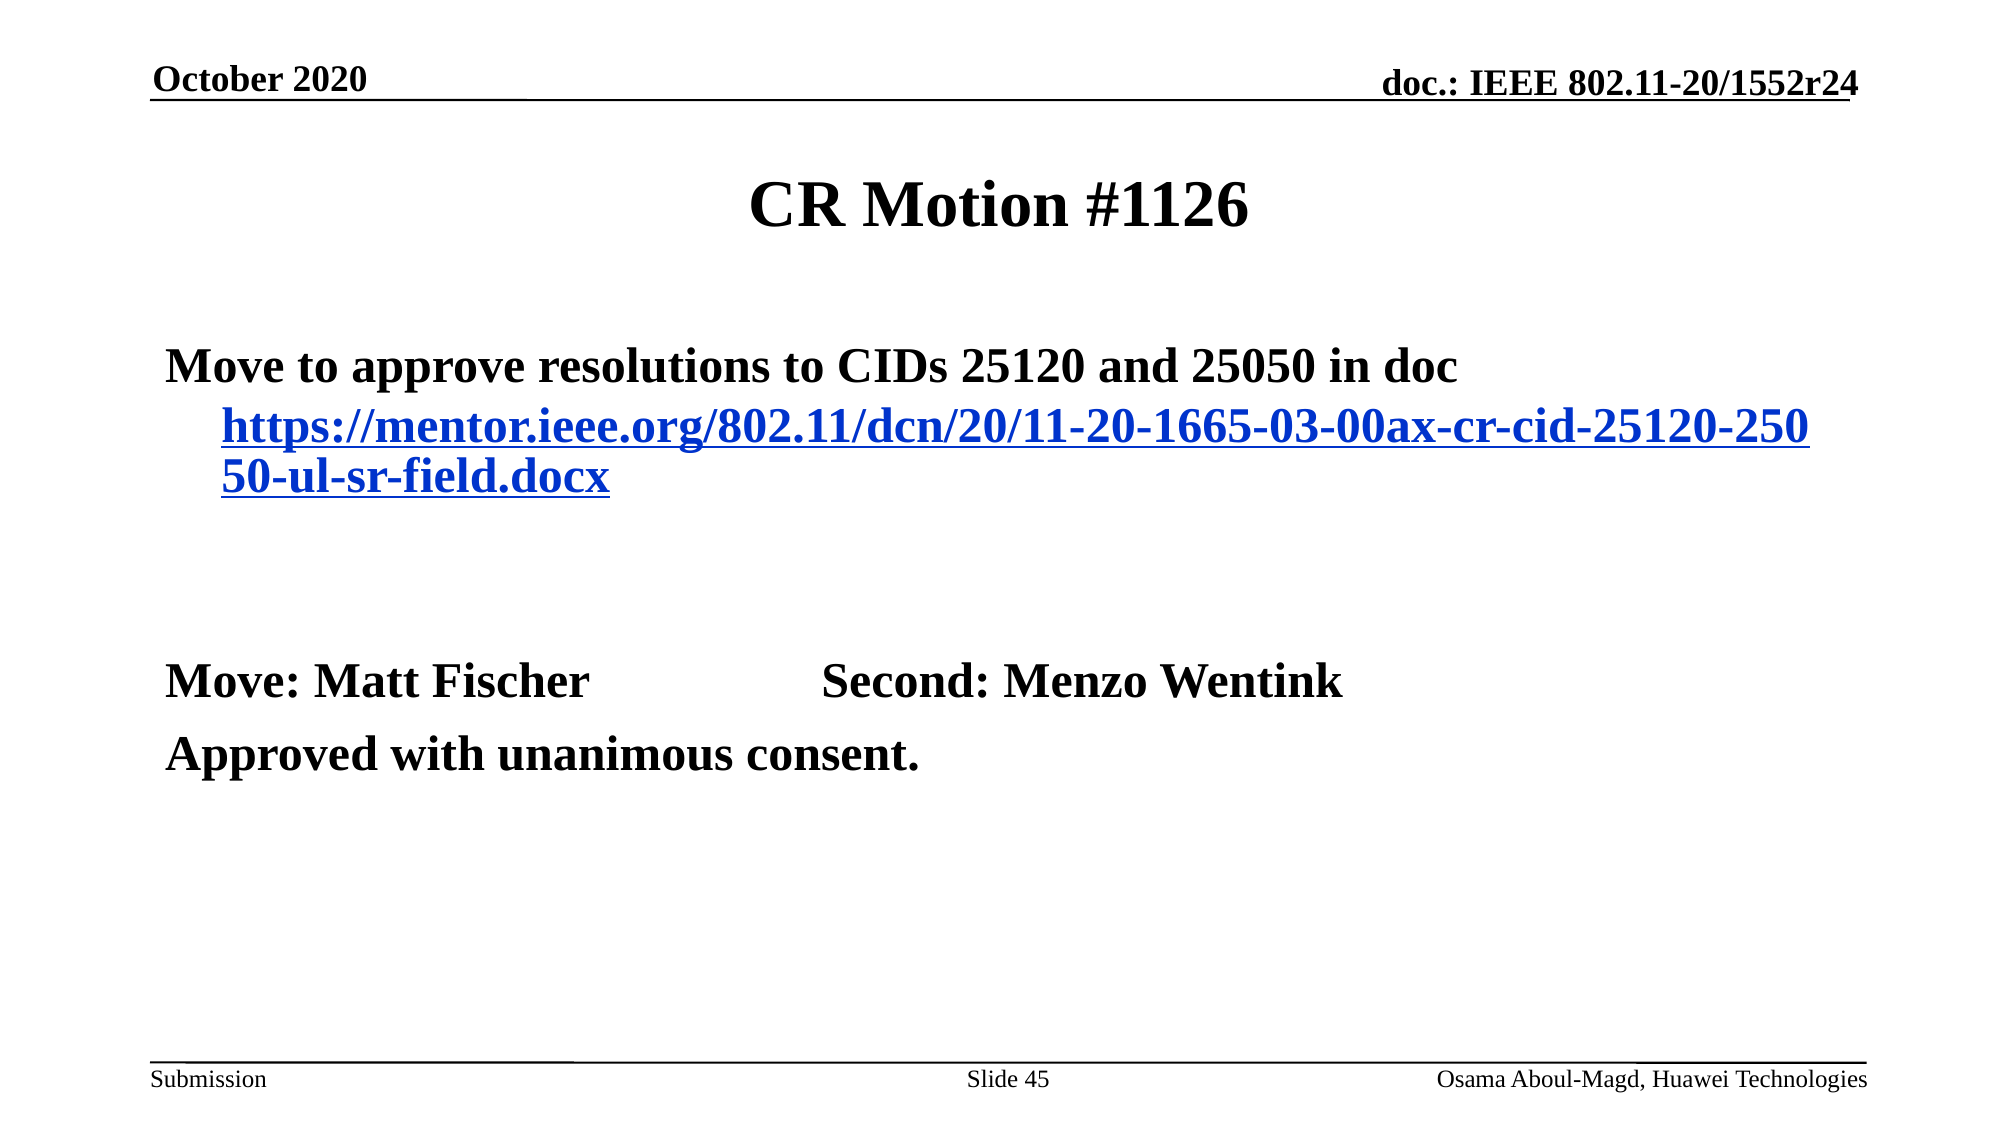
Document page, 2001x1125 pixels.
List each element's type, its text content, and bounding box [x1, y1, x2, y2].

footer Osama Aboul-Magd, Huawei Technologies [1171, 1061, 1869, 1093]
slide_number Slide 45 [950, 1061, 1067, 1123]
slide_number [152, 54, 563, 100]
list Move to approve resolutions to CIDs 25120 and 25050 in doc https://mentor.ieee.org/802.11/dcn/20/11-20-1665-03-00ax-cr-cid-25120-25050-ul-sr-field.docx Move: Matt Fischer Second: Menzo Wentink Approved with unanimous consent. [149, 324, 1850, 1000]
title CR Motion #1126 [149, 112, 1850, 288]
